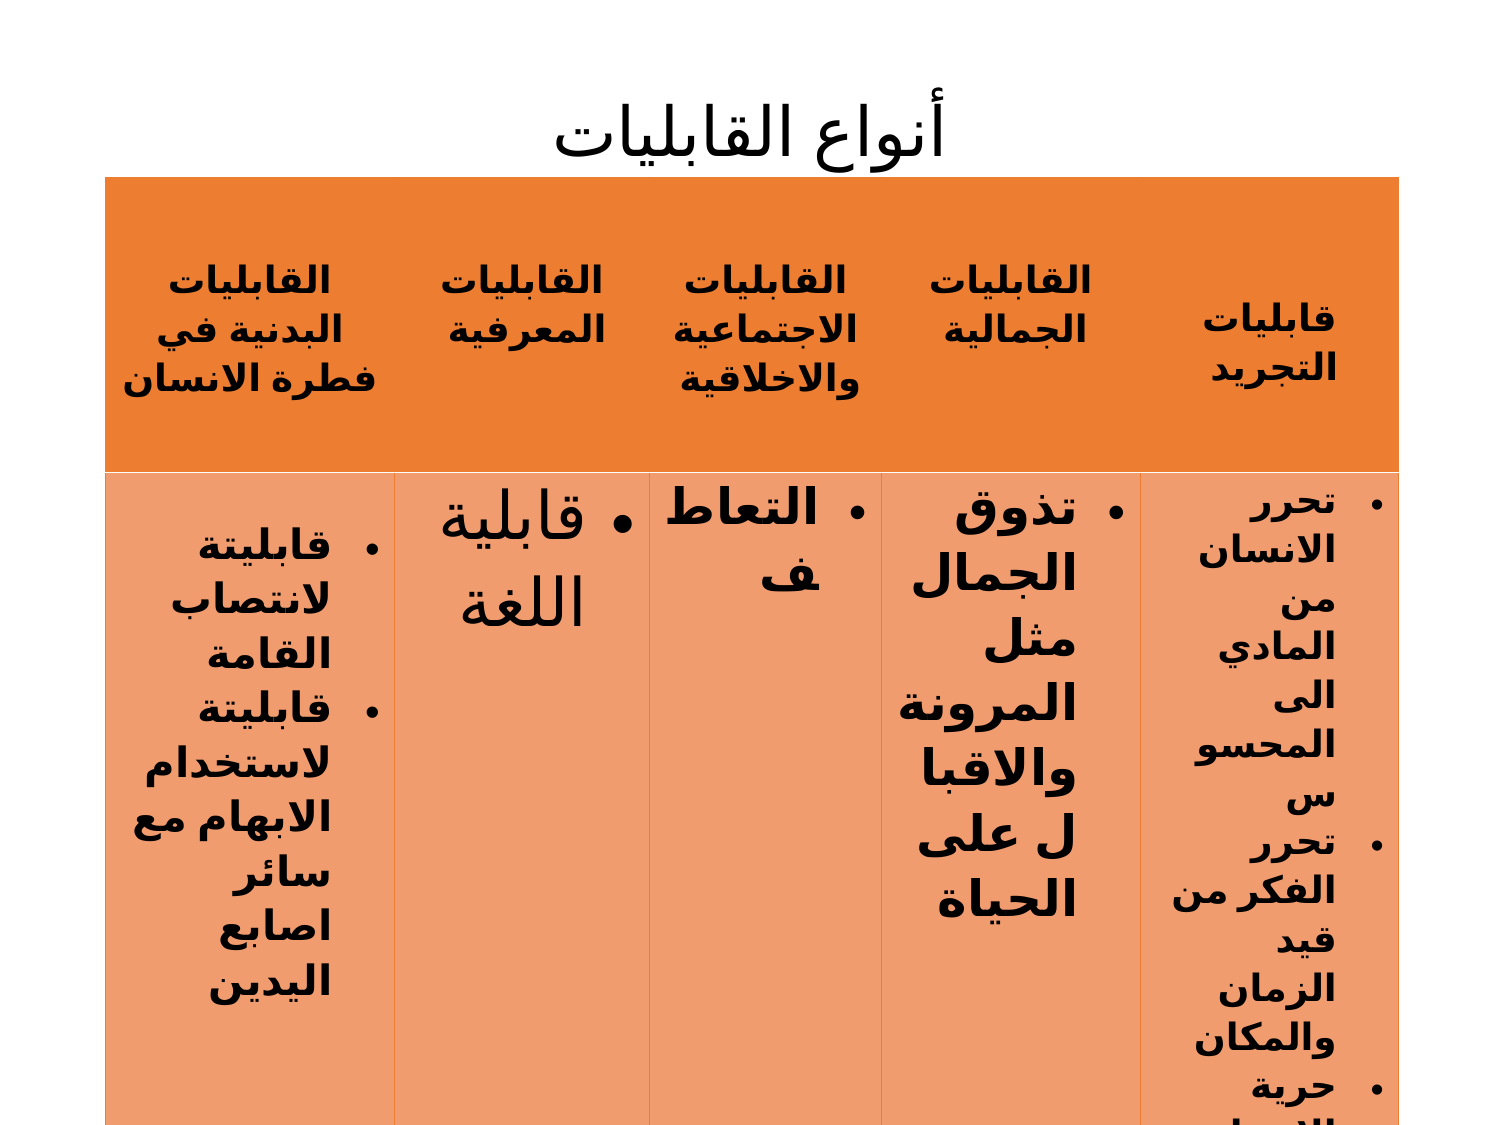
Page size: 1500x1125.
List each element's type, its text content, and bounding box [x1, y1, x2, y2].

table_header القابليات المعرفية [395, 178, 649, 472]
table_cell تذوق الجمال مثل المرونة والاقبال على الحياة [882, 473, 1140, 1125]
table_header القابليات الاجتماعية والاخلاقية [650, 178, 881, 472]
table_cell تحرر الانسان من المادي الى المحسوس تحرر الفكر من قيد الزمان والمكان حرية الانسان ليس معرفيا وانما وجدانيا و ذوقيا واخلاقيا [1141, 473, 1398, 1125]
table_header القابليات الجمالية [882, 178, 1140, 472]
table_header قابليات التجريد [1141, 178, 1398, 472]
table_cell قابليتة لانتصاب القامة قابليتة لاستخدام الابهام مع سائر اصابع اليدين [106, 473, 394, 1125]
title أنواع القابليات [103, 59, 1397, 209]
table_cell التعاطف [650, 473, 881, 1125]
table_cell قابلية اللغة [395, 473, 649, 1125]
table_header القابليات البدنية في فطرة الانسان [106, 178, 394, 472]
